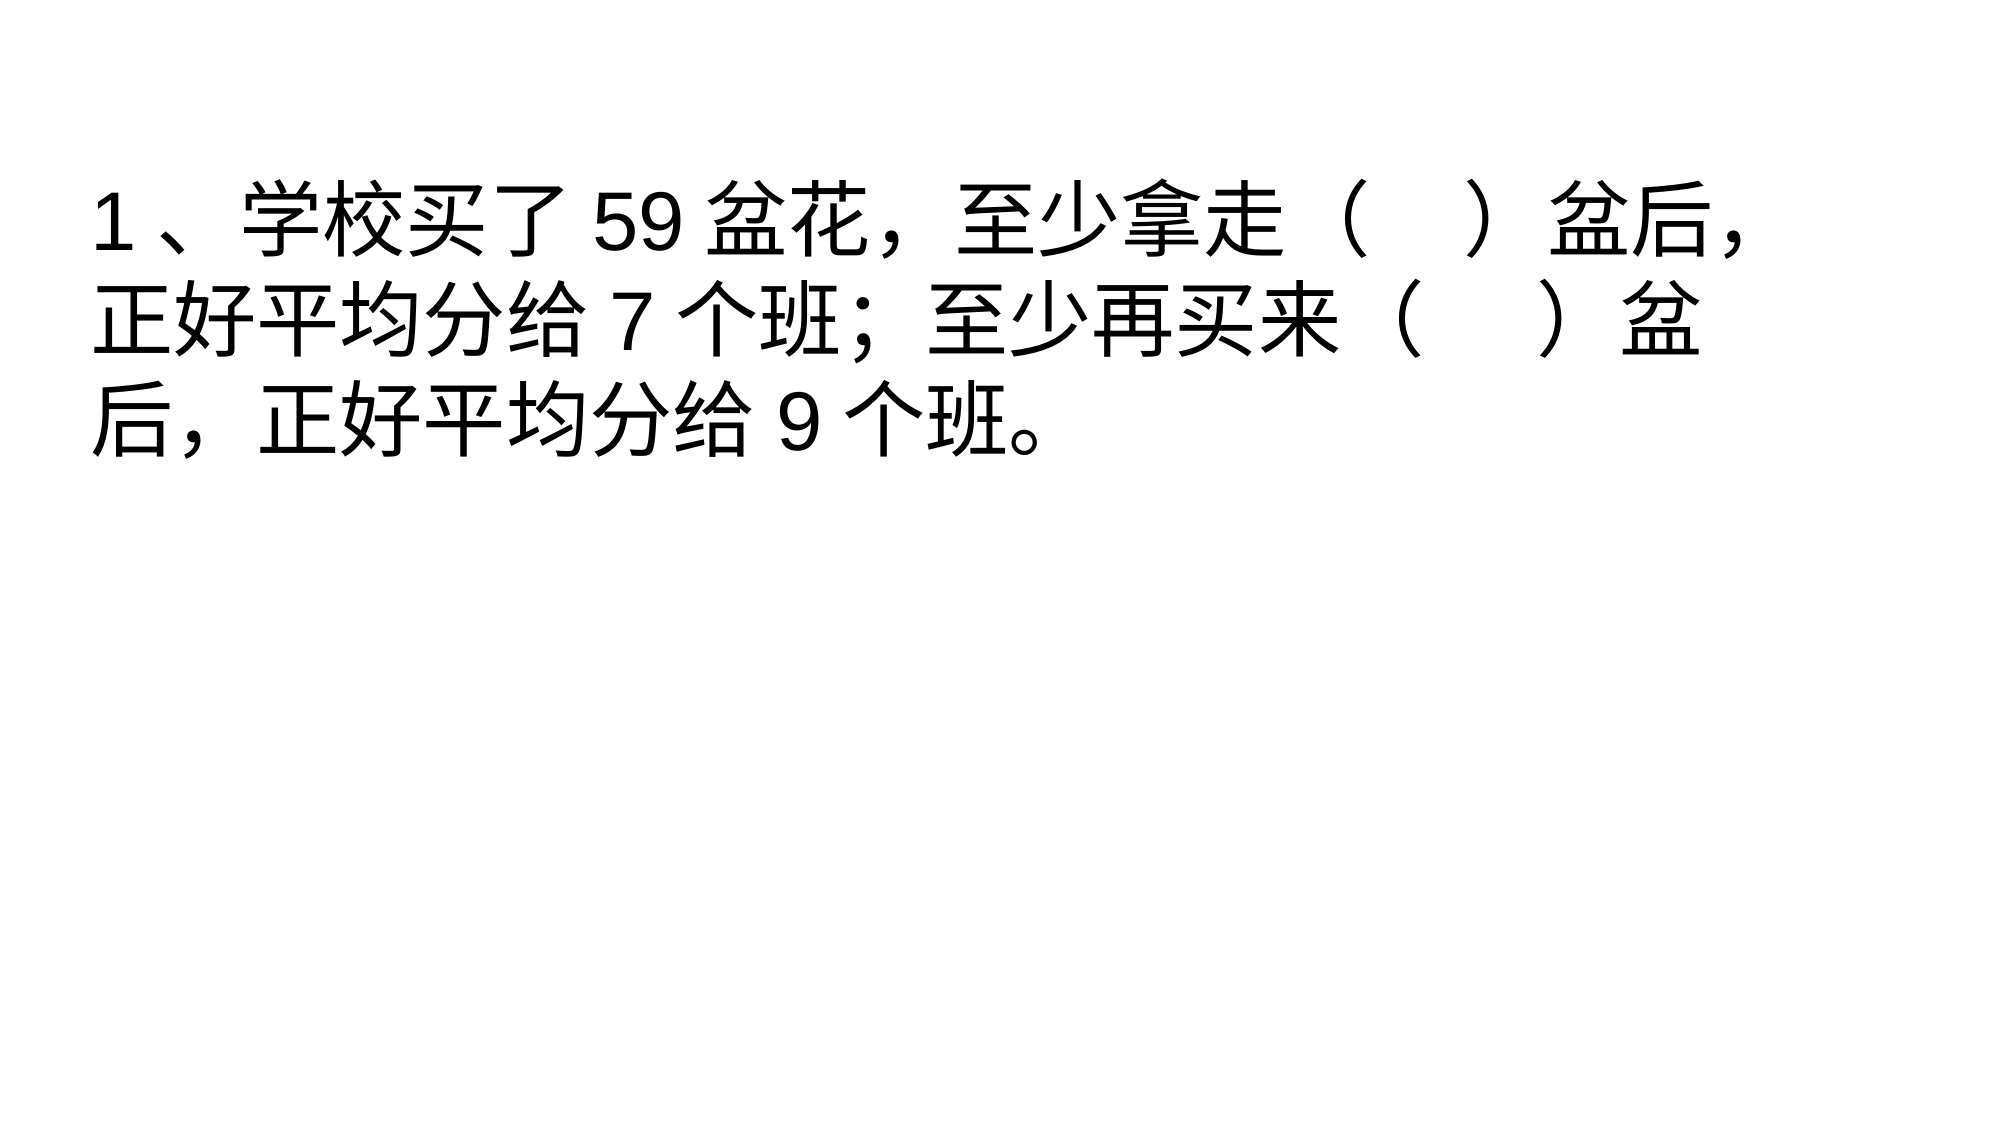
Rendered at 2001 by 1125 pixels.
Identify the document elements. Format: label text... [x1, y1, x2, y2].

text_box 1、学校买了59盆花，至少拿走（ ）盆后，正好平均分给7个班；至少再买来（ ）盆后，正好平均分给9个班。 [75, 159, 1780, 475]
